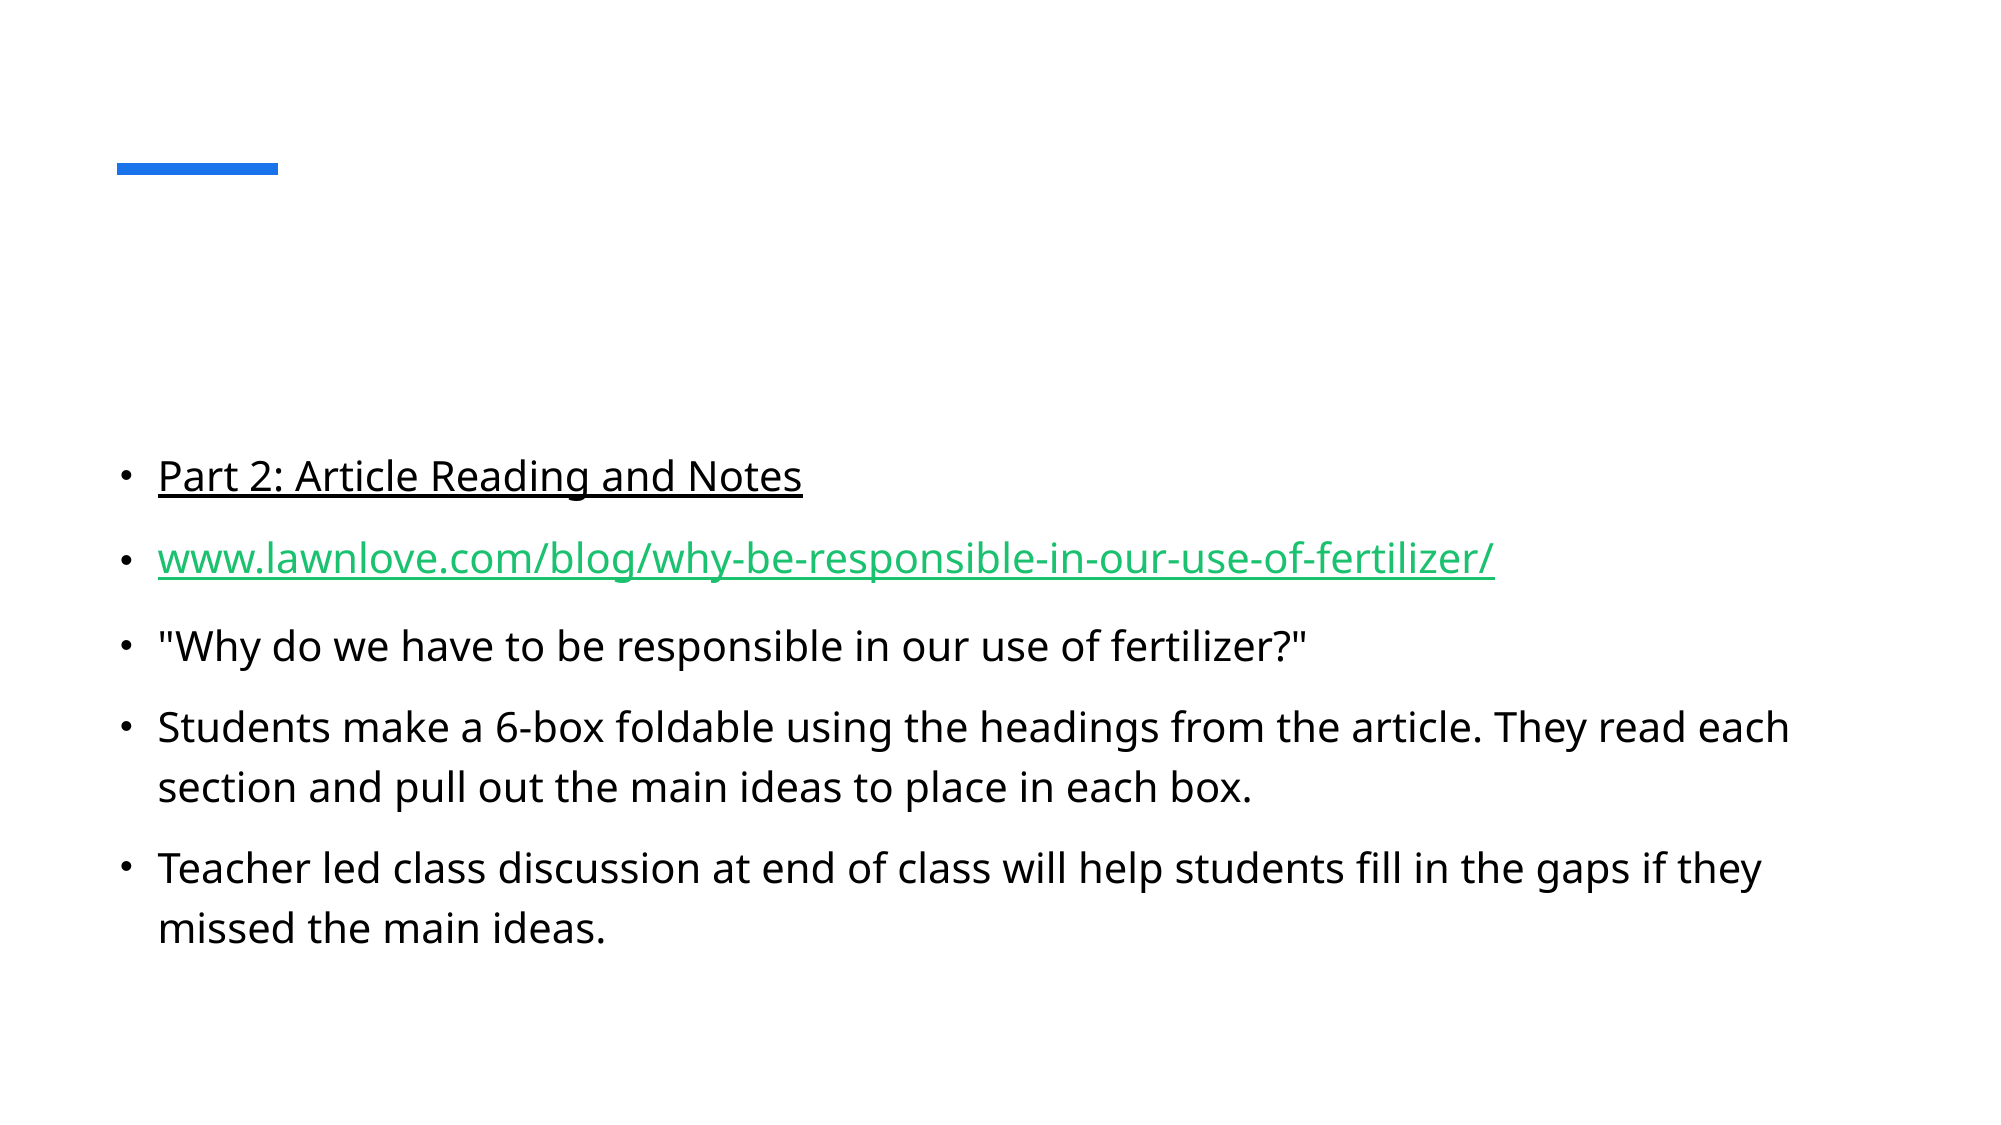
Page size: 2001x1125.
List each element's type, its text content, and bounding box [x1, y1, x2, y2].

list Part 2: Article Reading and Notes www.lawnlove.com/blog/why-be-responsible-in-our-use-of-fertilizer/ "Why do we have to be responsible in our use of fertilizer?" Students make a 6-box foldable using the headings from the article. They read each section and pull out the main ideas to place in each box. Teacher led class discussion at end of class will help students fill in the gaps if they missed the main ideas. [105, 431, 1892, 1017]
